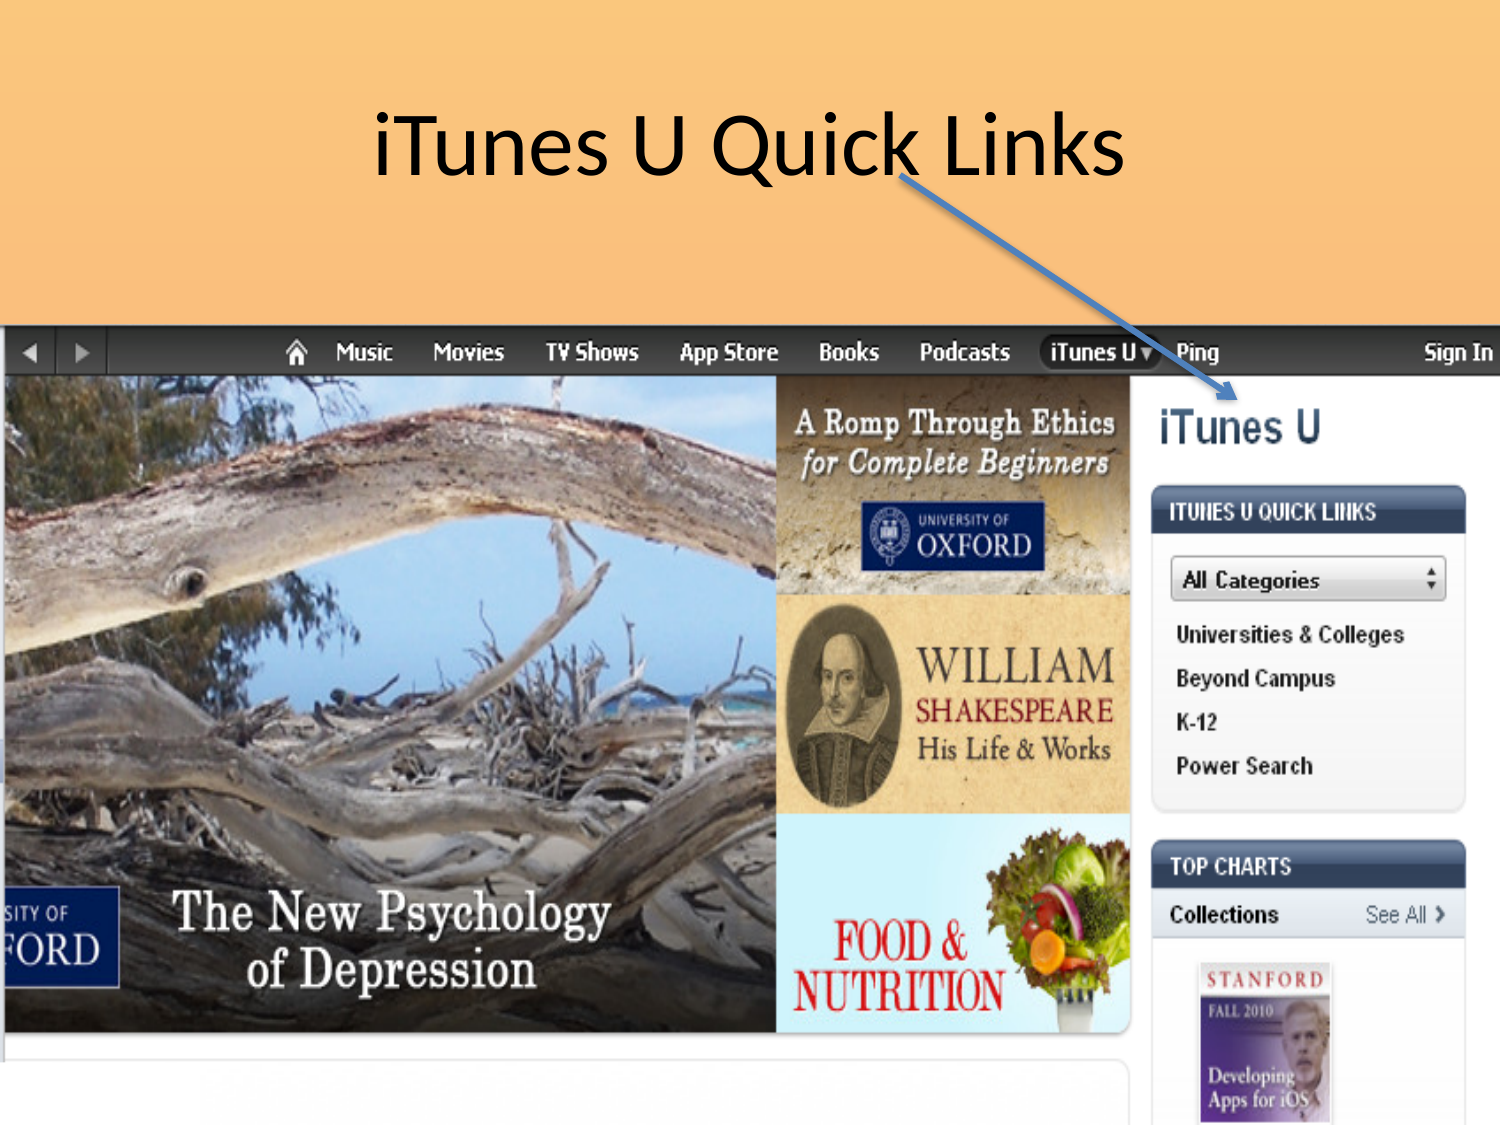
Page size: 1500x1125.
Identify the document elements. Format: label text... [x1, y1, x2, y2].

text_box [899, 174, 1238, 401]
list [0, 324, 1500, 1125]
title iTunes U Quick Links [75, 45, 1425, 233]
